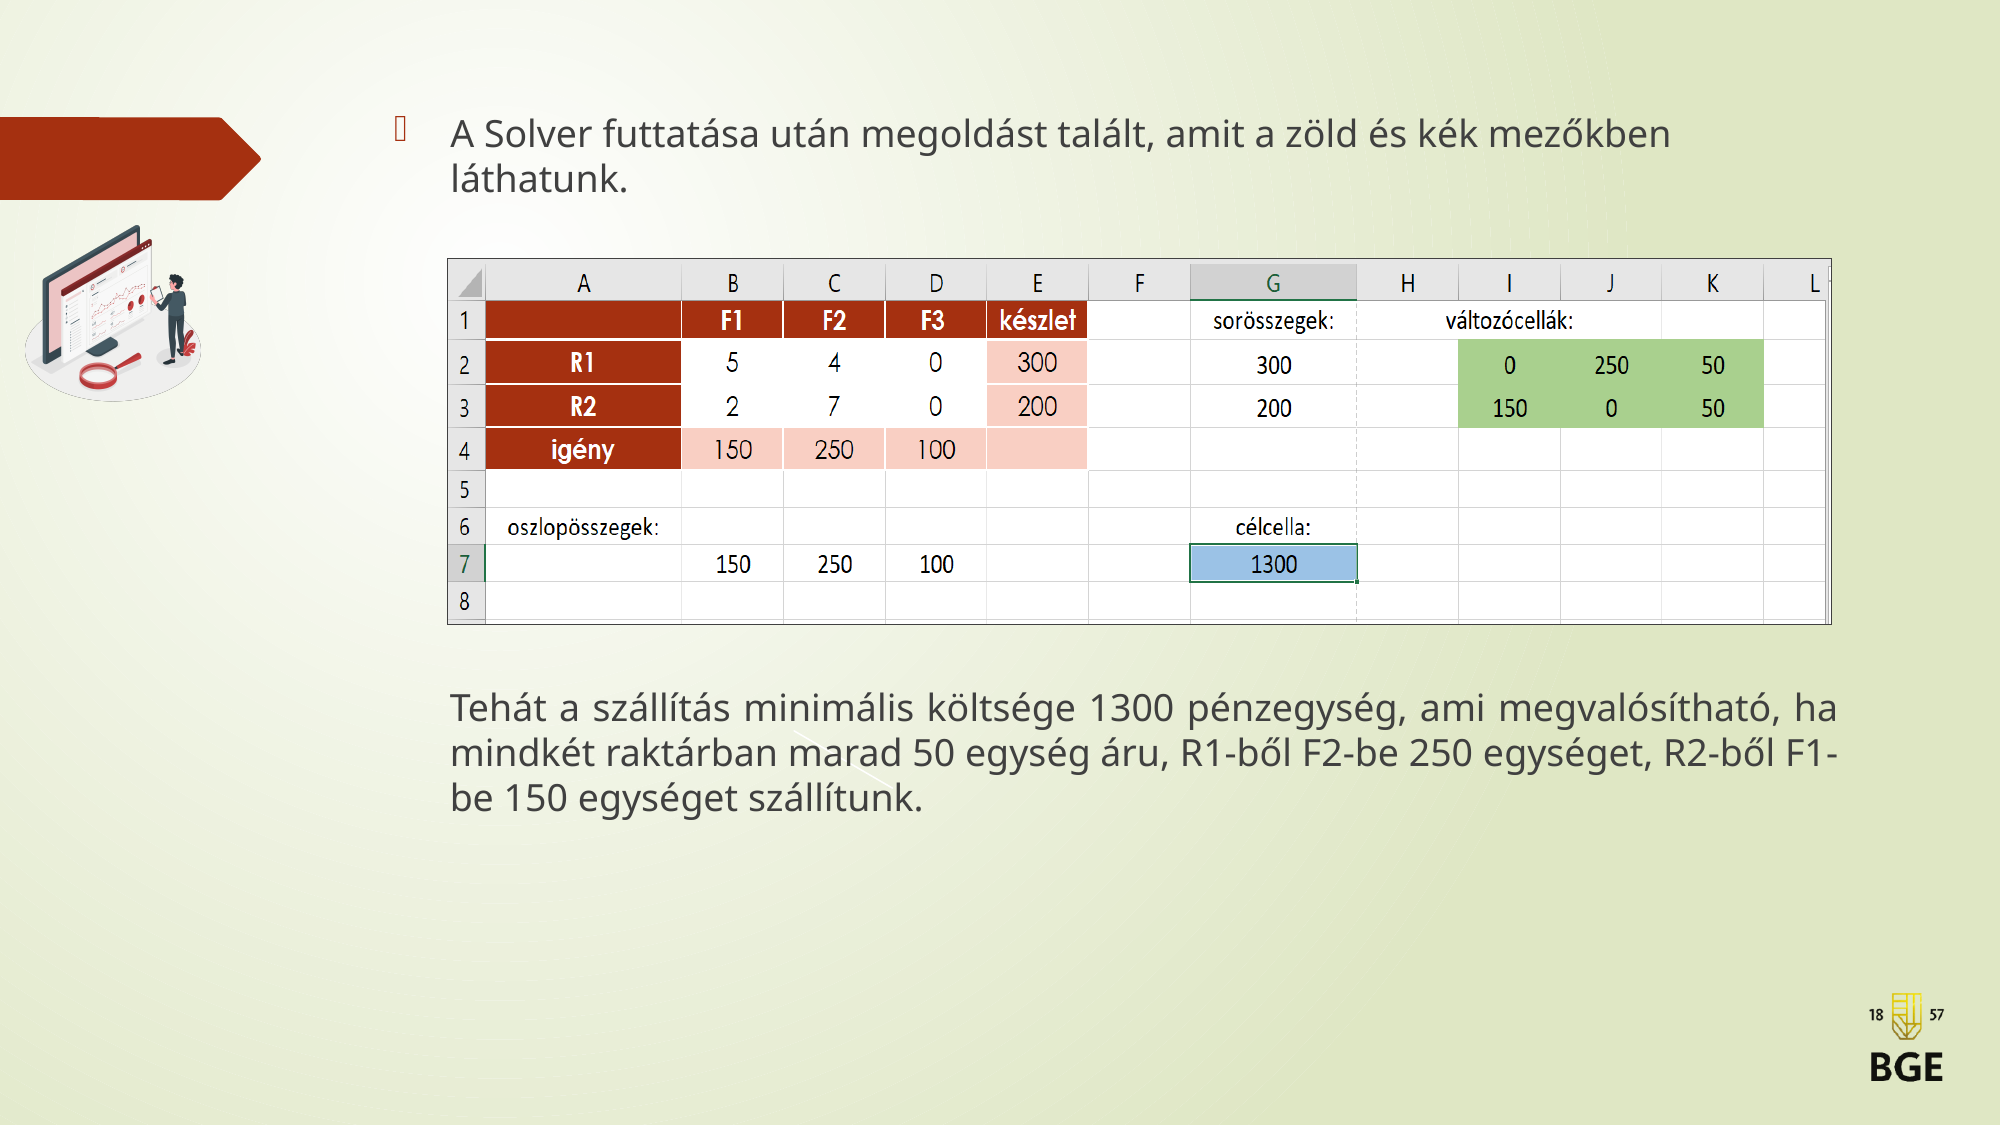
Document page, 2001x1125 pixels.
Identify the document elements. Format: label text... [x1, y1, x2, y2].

picture [1853, 984, 1958, 1090]
picture [17, 217, 208, 408]
text_box Tehát a szállítás minimális költsége 1300 pénzegység, ami megvalósítható, ha mindkét raktárban marad 50 egység áru, R1-ből F2-be 250 egységet, R2-ből F1-be 150 egységet szállítunk. [435, 676, 1855, 827]
picture [447, 257, 1833, 625]
list A Solver futtatása után megoldást talált, amit a zöld és kék mezőkben láthatunk. [379, 102, 1863, 974]
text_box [793, 730, 893, 789]
